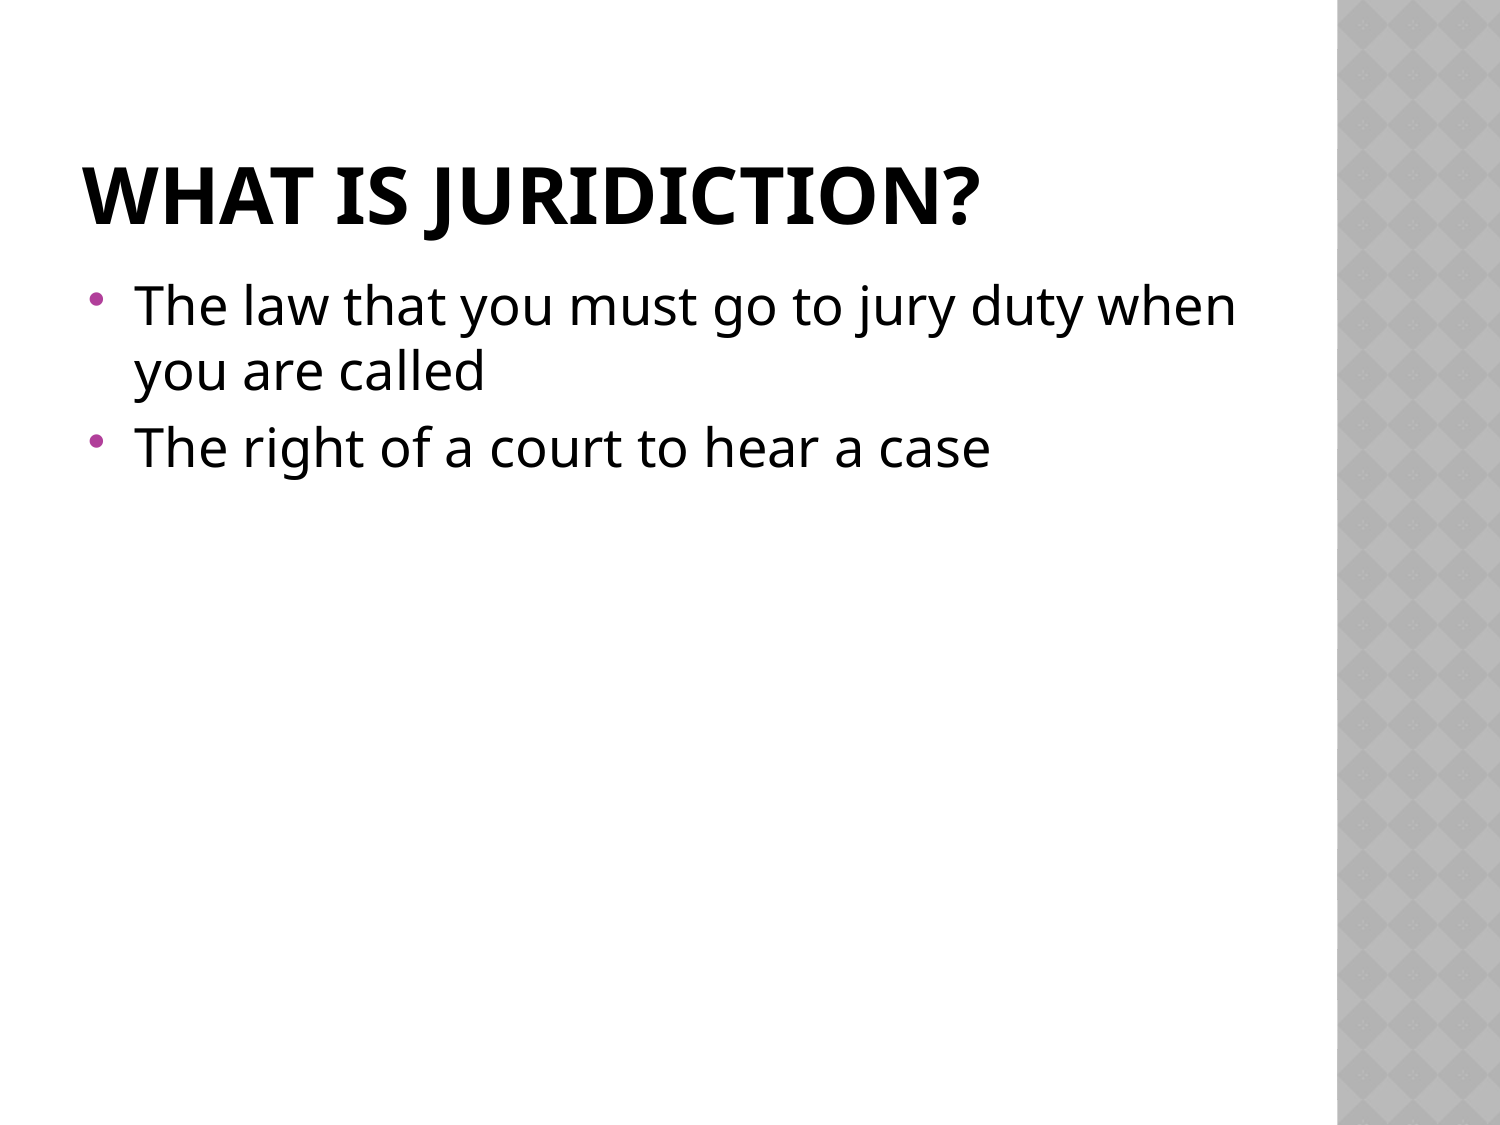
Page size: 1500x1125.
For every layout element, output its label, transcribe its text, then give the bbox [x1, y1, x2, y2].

list The law that you must go to jury duty when you are called The right of a court to hear a case [75, 264, 1263, 1059]
title What is Juridiction? [75, 52, 1263, 240]
